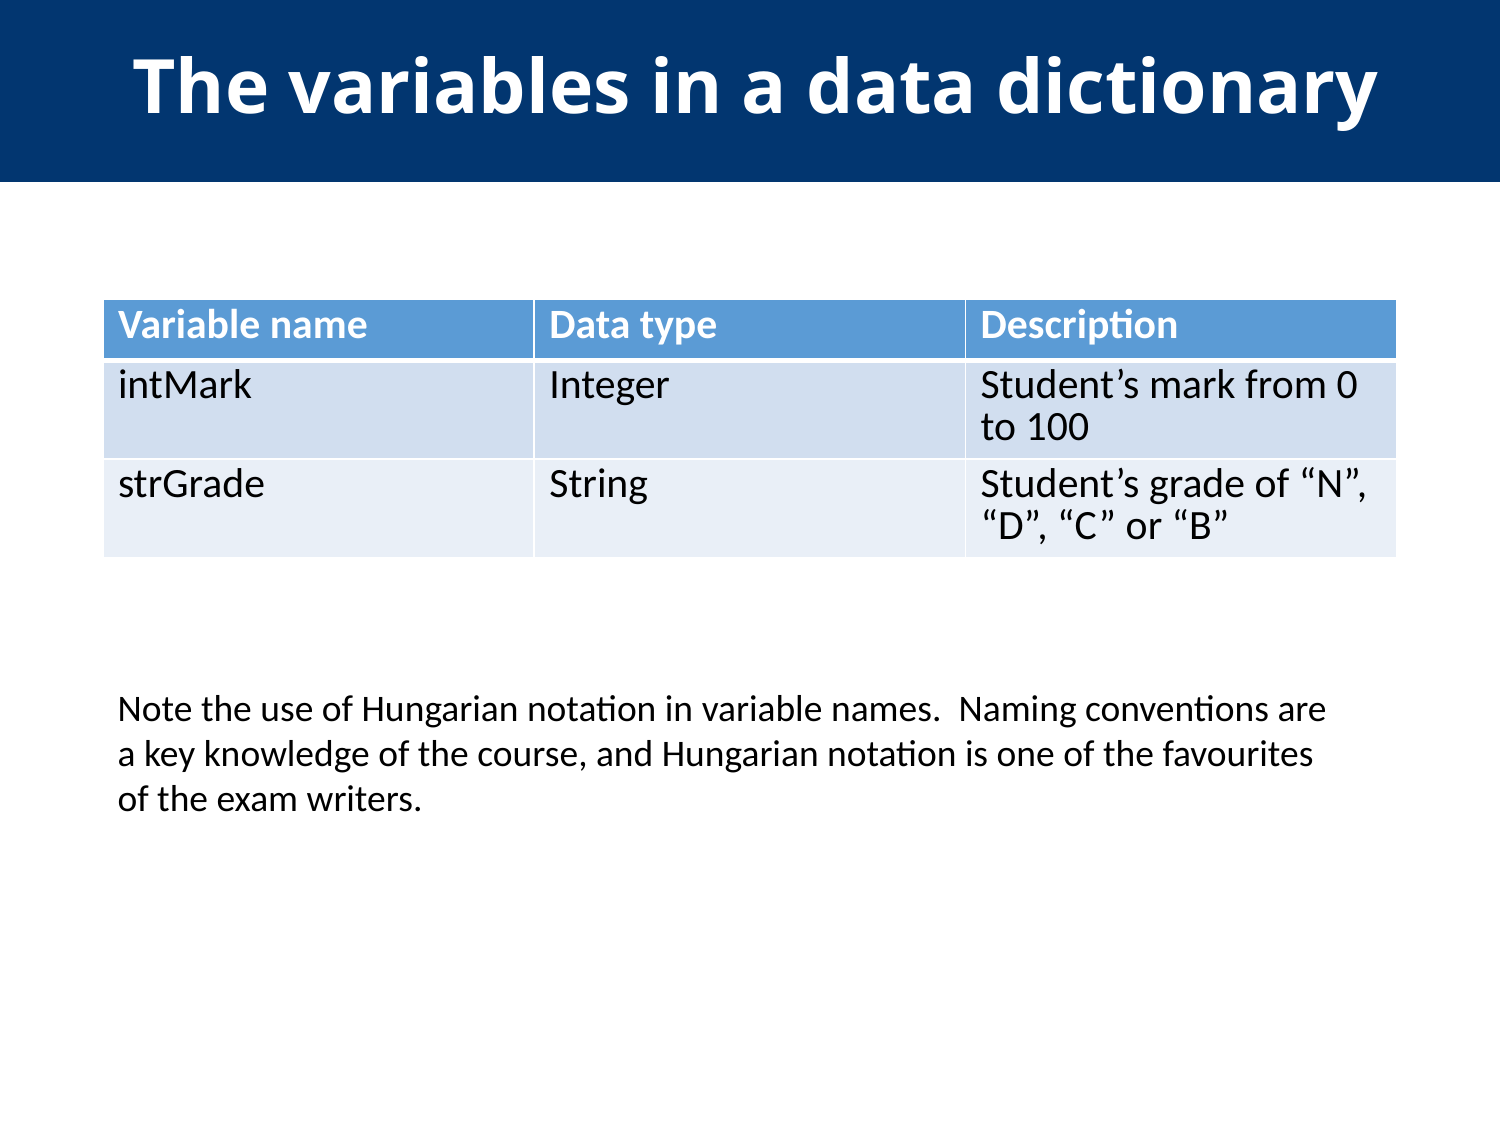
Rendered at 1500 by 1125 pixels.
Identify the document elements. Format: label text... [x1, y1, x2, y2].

text_box The variables in a data dictionary [29, 30, 1483, 136]
table_header Data type [535, 300, 965, 358]
table_cell Student’s grade of “N”, “D”, “C” or “B” [966, 460, 1396, 557]
table_cell strGrade [104, 460, 533, 557]
table_header Description [966, 300, 1396, 358]
text_box Note the use of Hungarian notation in variable names. Naming conventions are a key knowledge of the course, and Hungarian notation is one of the favourites of the exam writers. [102, 676, 1353, 827]
text_box [0, 0, 1500, 182]
table_cell Integer [535, 363, 965, 458]
table_cell Student’s mark from 0 to 100 [966, 363, 1396, 458]
table_header Variable name [104, 300, 533, 358]
table_cell intMark [104, 363, 533, 458]
table_cell String [535, 460, 965, 557]
